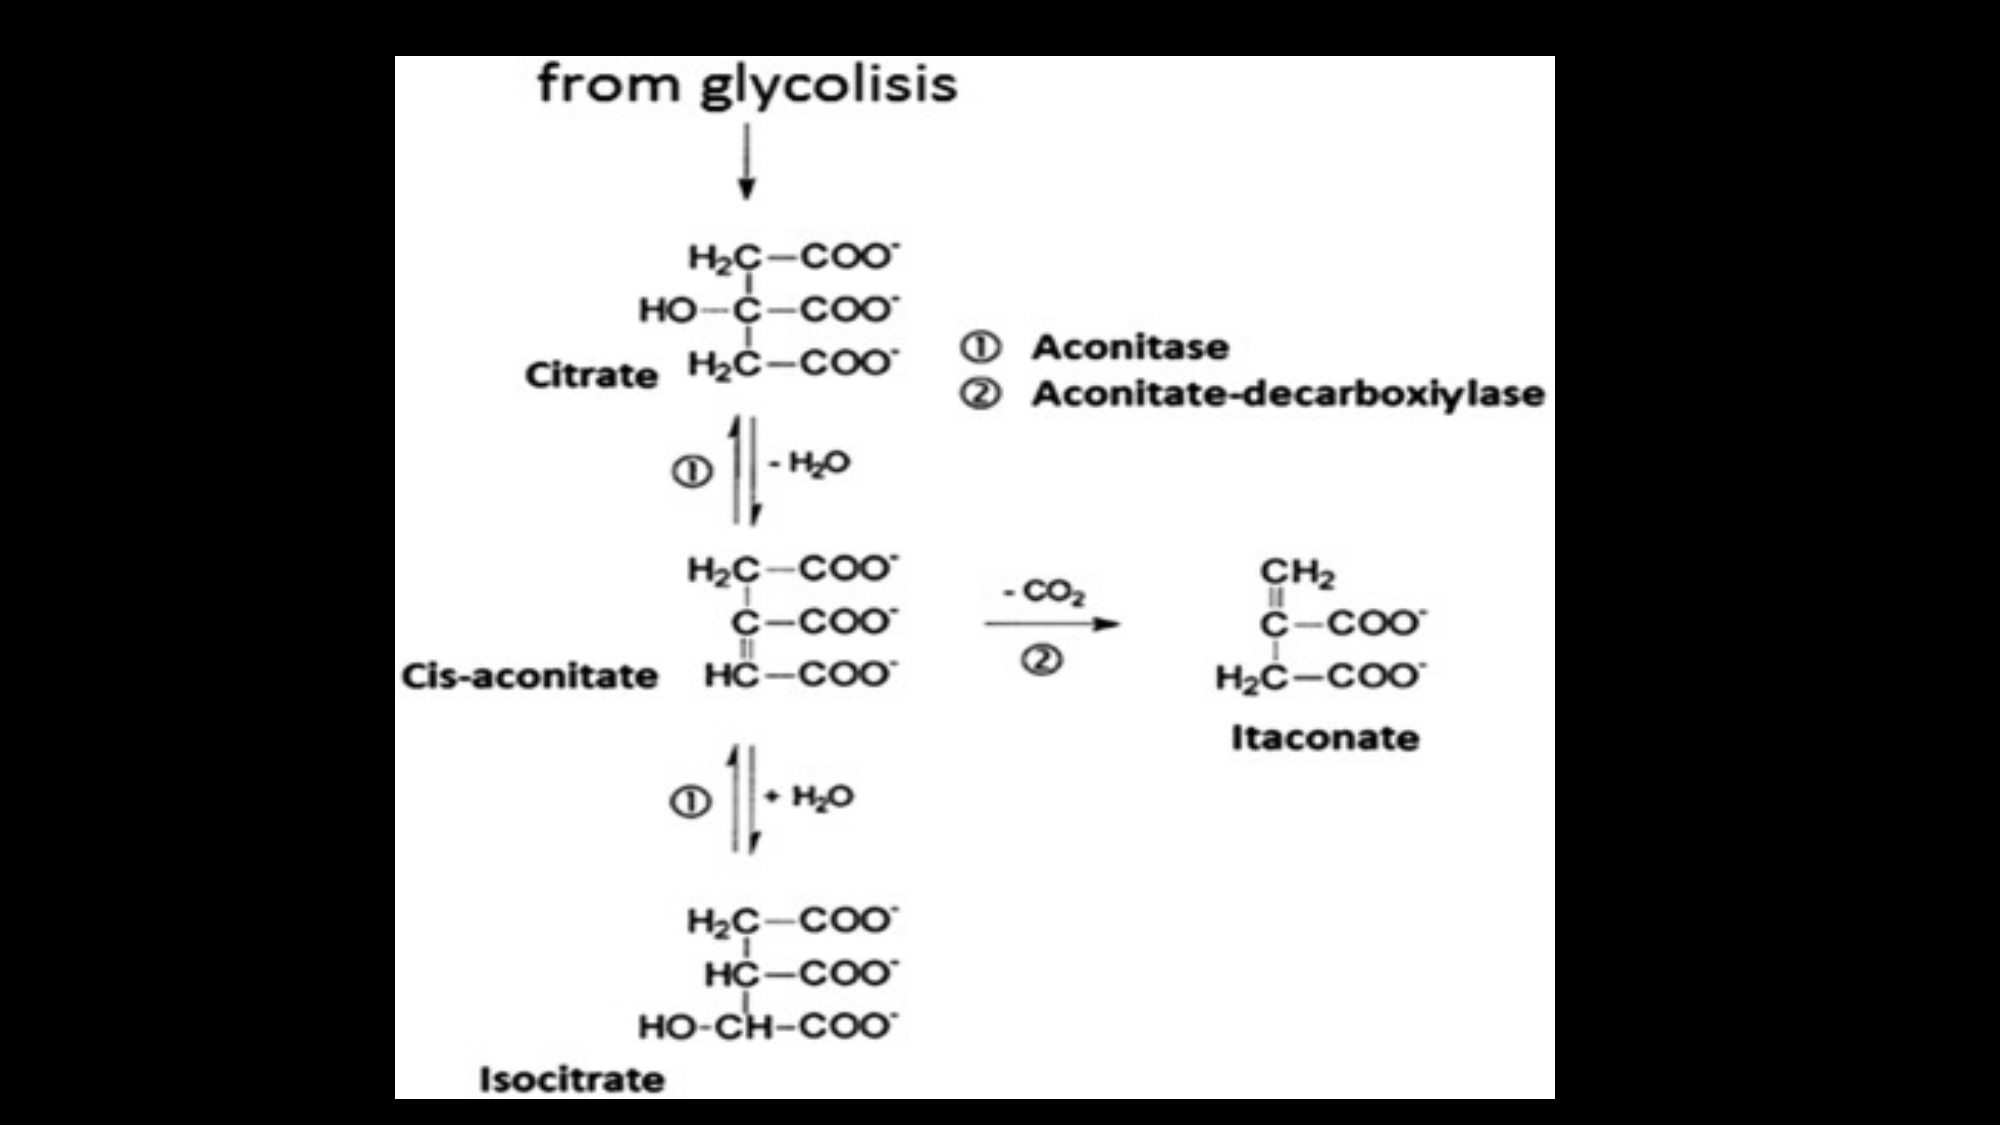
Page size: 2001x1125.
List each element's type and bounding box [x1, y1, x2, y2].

picture [394, 56, 1555, 1099]
